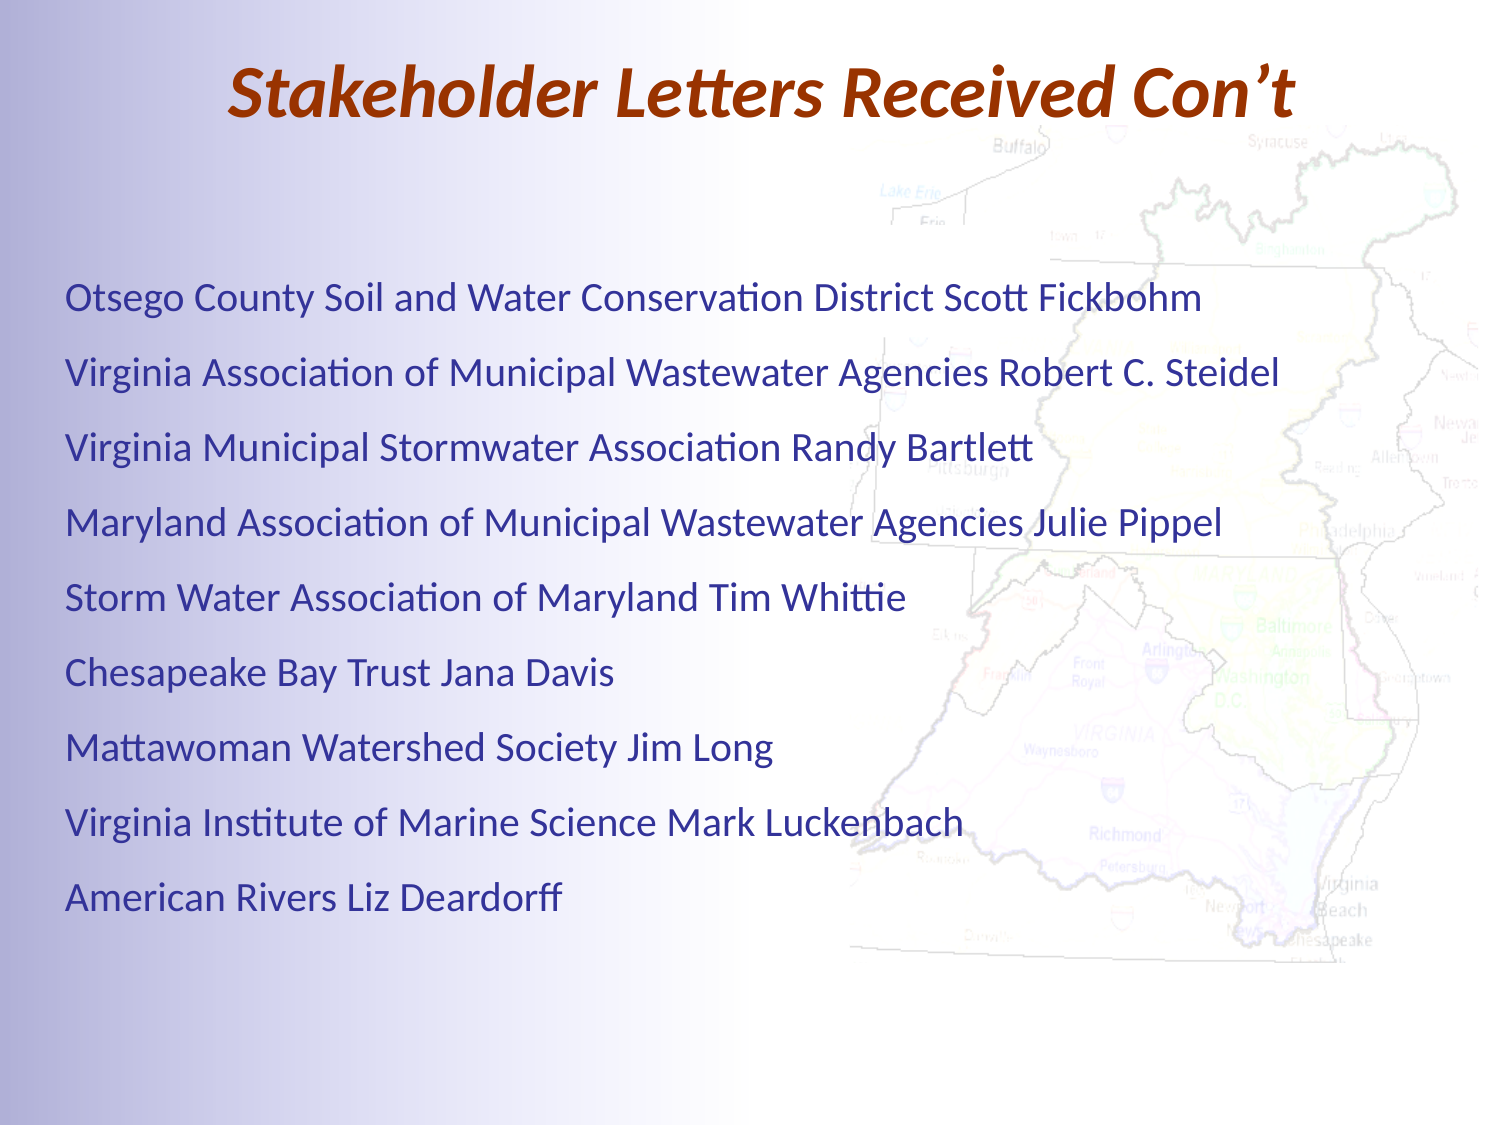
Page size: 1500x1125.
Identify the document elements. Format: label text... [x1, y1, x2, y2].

title Stakeholder Letters Received Con’t [87, 24, 1438, 151]
text_box Otsego County Soil and Water Conservation District Scott Fickbohm Virginia Association of Municipal Wastewater Agencies Robert C. Steidel Virginia Municipal Stormwater Association Randy Bartlett Maryland Association of Municipal Wastewater Agencies Julie Pippel Storm Water Association of Maryland Tim Whittie Chesapeake Bay Trust Jana Davis Mattawoman Watershed Society Jim Long Virginia Institute of Marine Science Mark Luckenbach American Rivers Liz Deardorff [50, 212, 1425, 925]
